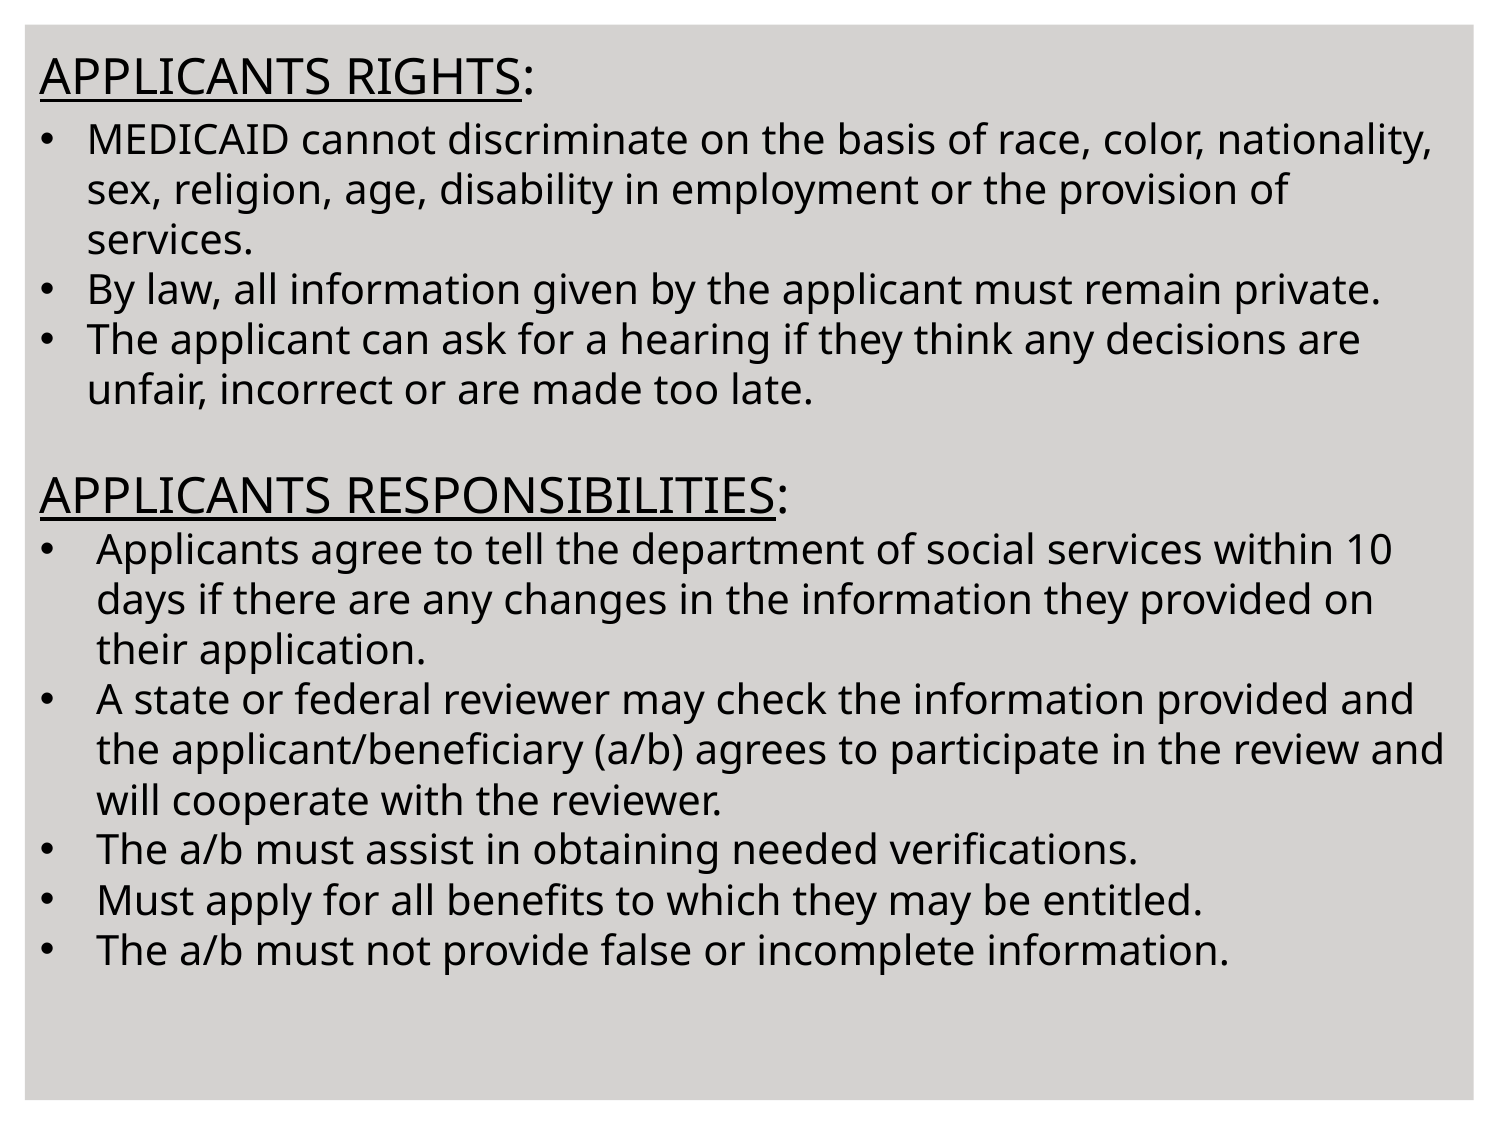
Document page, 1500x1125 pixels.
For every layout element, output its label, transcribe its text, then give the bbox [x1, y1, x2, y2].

text_box APPLICANTS RIGHTS: [24, 37, 1425, 105]
text_box MEDICAID cannot discriminate on the basis of race, color, nationality, sex, religion, age, disability in employment or the provision of services. By law, all information given by the applicant must remain private. The applicant can ask for a hearing if they think any decisions are unfair, incorrect or are made too late. APPLICANTS RESPONSIBILITIES: Applicants agree to tell the department of social services within 10 days if there are any changes in the information they provided on their application. A state or federal reviewer may check the information provided and the applicant/beneficiary (a/b) agrees to participate in the review and will cooperate with the reviewer. The a/b must assist in obtaining needed verifications. Must apply for all benefits to which they may be entitled. The a/b must not provide false or incomplete information. [24, 105, 1475, 1081]
